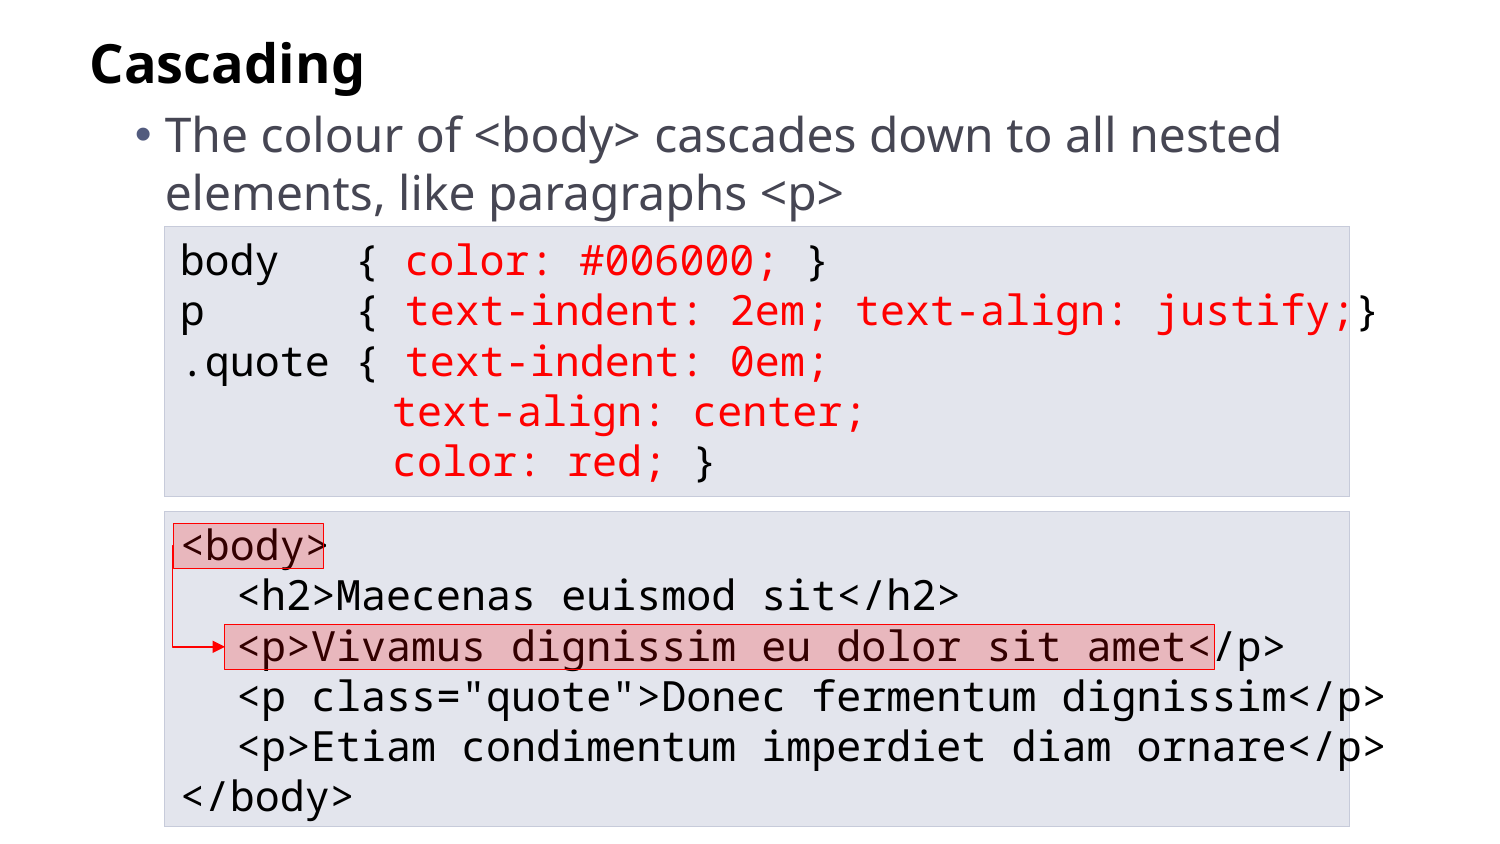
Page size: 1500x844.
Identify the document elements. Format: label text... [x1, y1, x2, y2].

list Cascading The colour of <body> cascades down to all nested elements, like paragraphs <p> [75, 21, 1475, 835]
text_box body { color: #006000; } p { text-indent: 2em; text-align: justify;} .quote { text-indent: 0em; text-align: center; color: red; } [164, 226, 1350, 497]
text_box [223, 623, 1216, 671]
text_box <body> <h2>Maecenas euismod sit</h2> <p>Vivamus dignissim eu dolor sit amet</p> <p class="quote">Donec fermentum dignissim</p> <p>Etiam condimentum imperdiet diam ornare</p> </body> [164, 511, 1350, 827]
text_box [172, 522, 325, 570]
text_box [172, 545, 226, 648]
